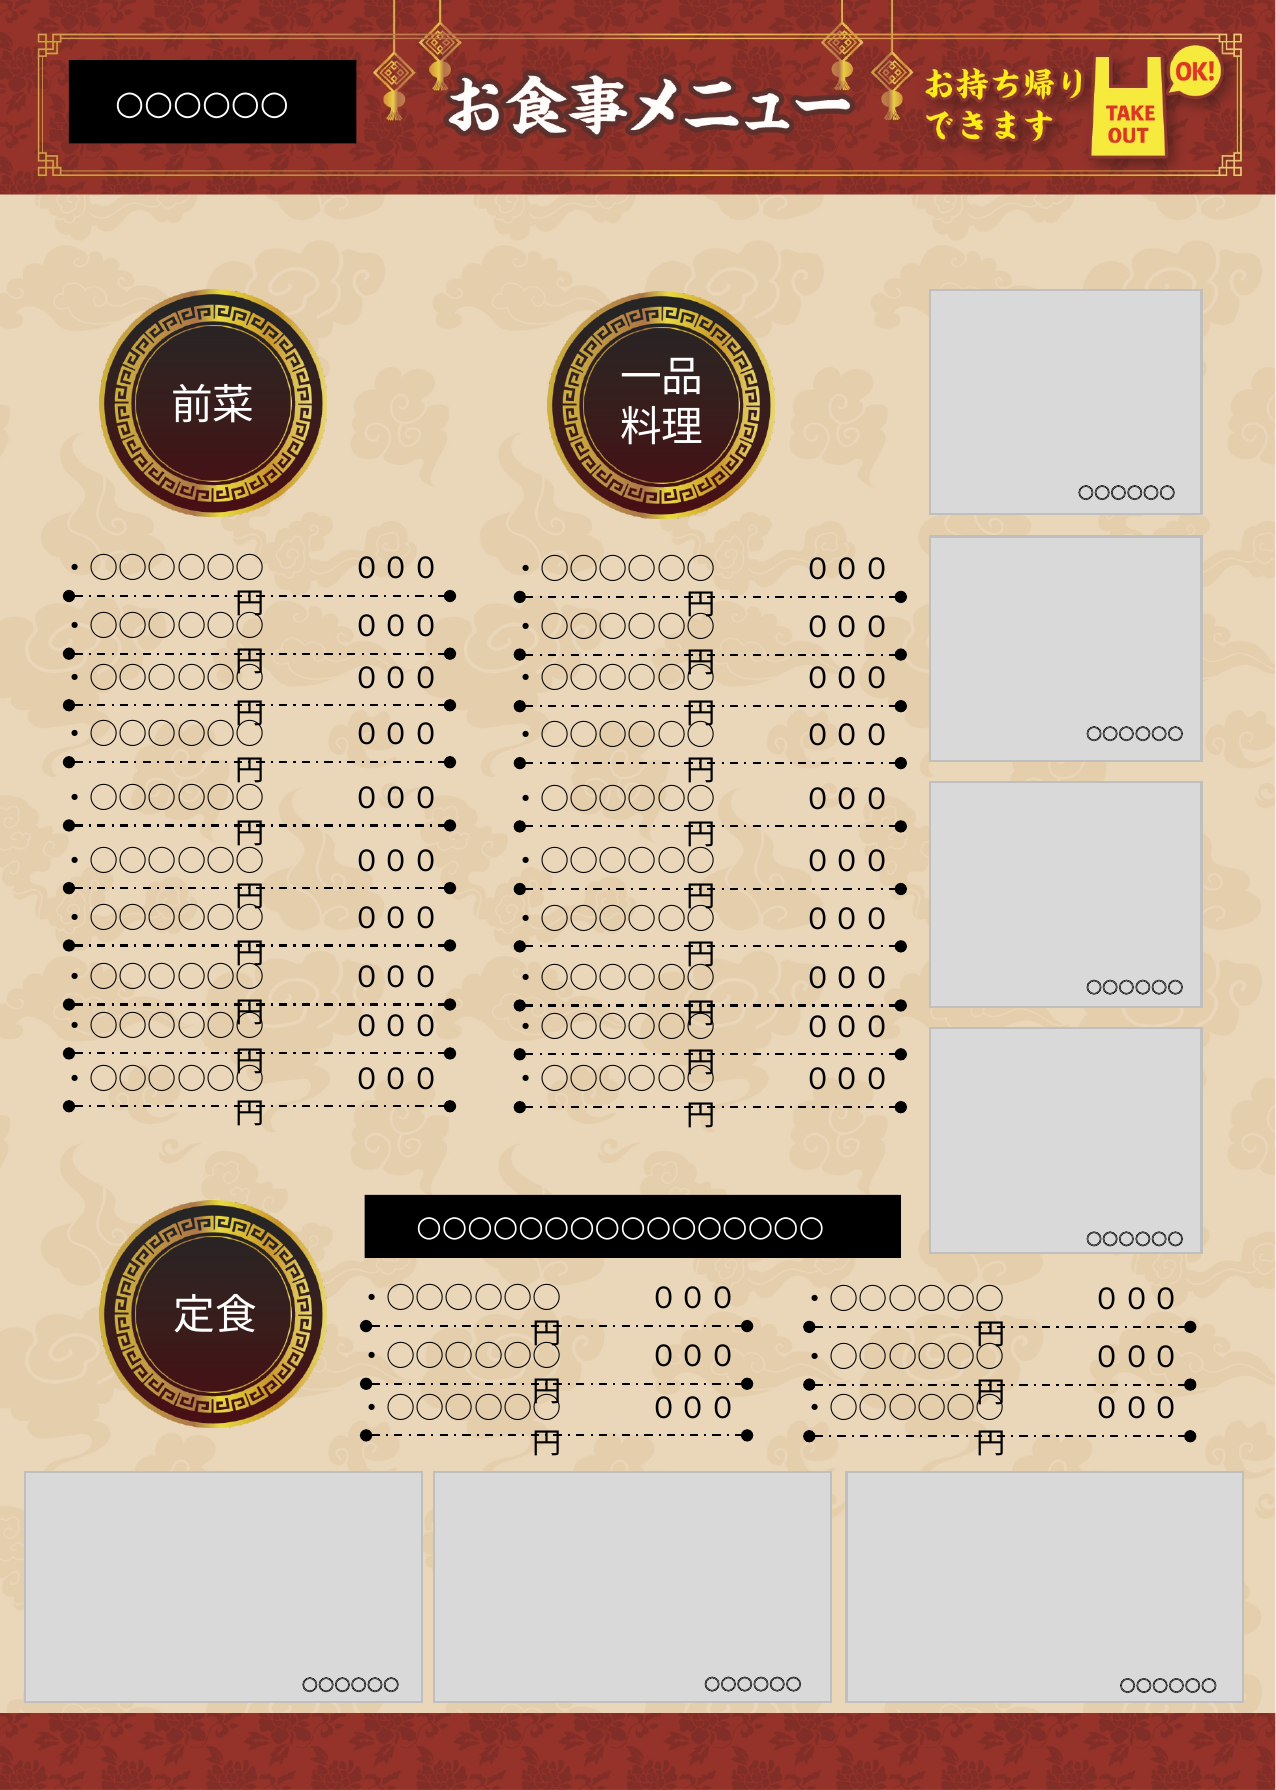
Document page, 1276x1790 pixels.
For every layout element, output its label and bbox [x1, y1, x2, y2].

text_box [34, 542, 467, 1107]
text_box [331, 1272, 764, 1436]
text_box [484, 543, 918, 1108]
picture [0, 0, 1276, 1790]
text_box [774, 1273, 1207, 1437]
